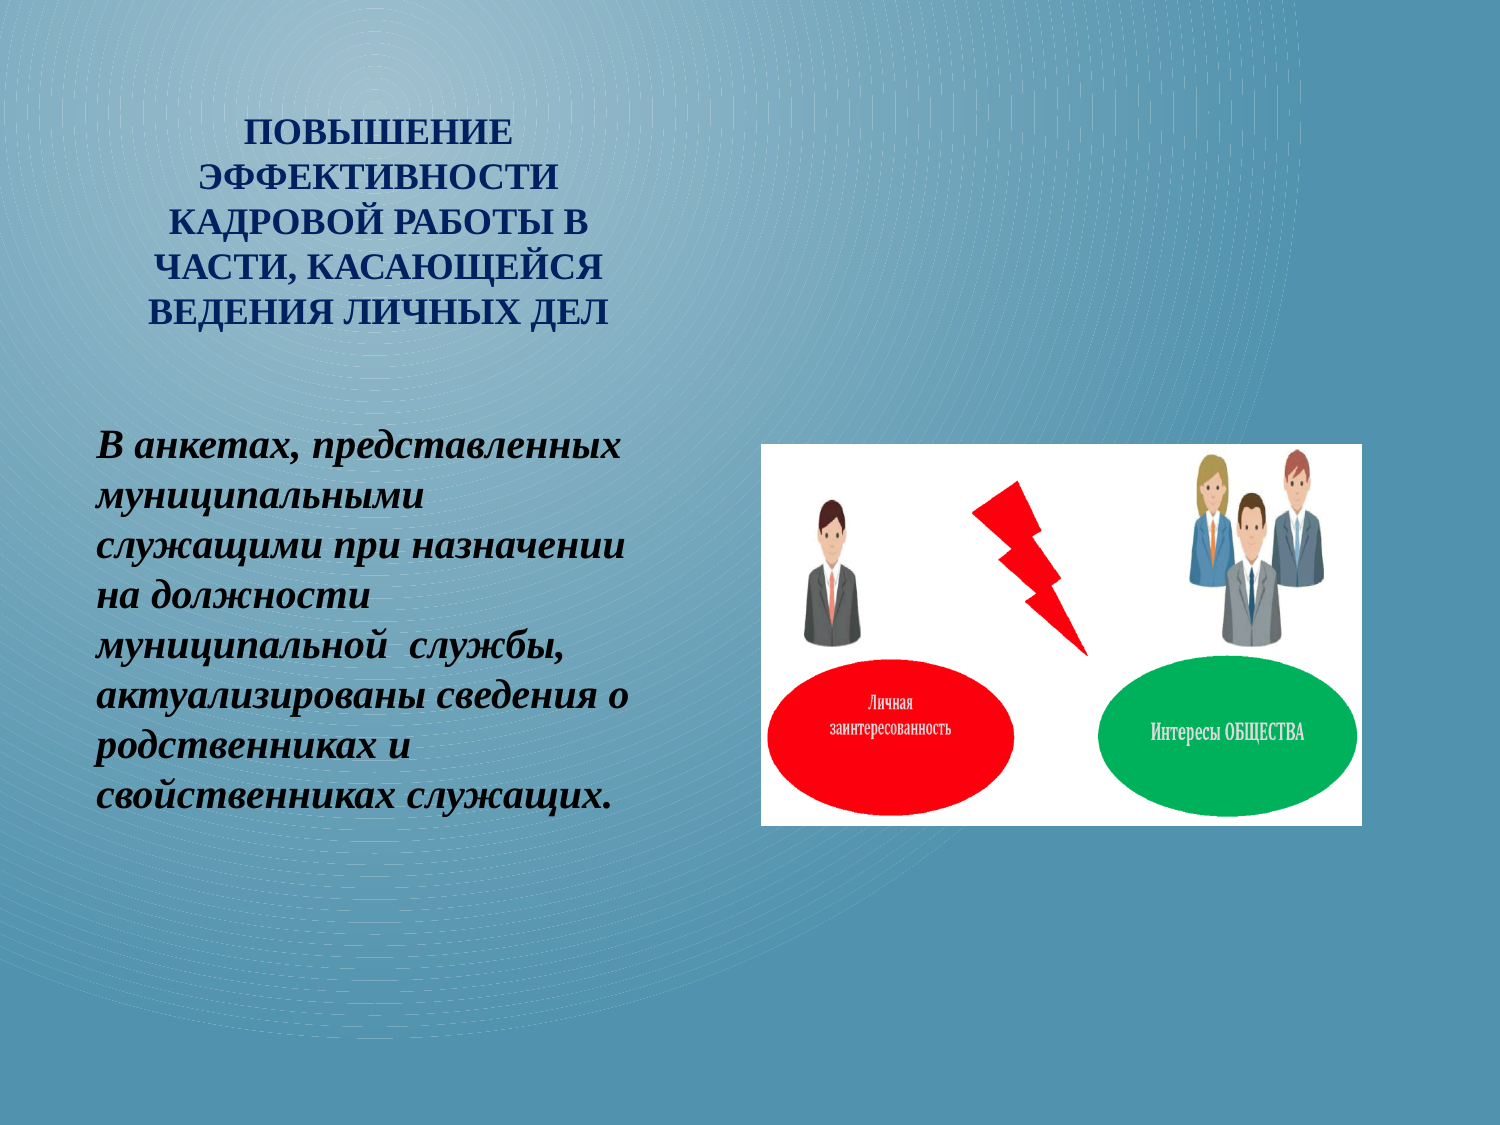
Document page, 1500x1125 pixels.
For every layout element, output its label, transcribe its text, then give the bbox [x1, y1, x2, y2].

list В анкетах, представленных муниципальными служащими при назначении на должности муниципальной службы, актуализированы сведения о родственниках и свойственниках служащих. [81, 408, 677, 835]
title Повышение эффективности кадровой работы в части, касающейся ведения личных дел [81, 99, 677, 386]
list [761, 444, 1362, 827]
